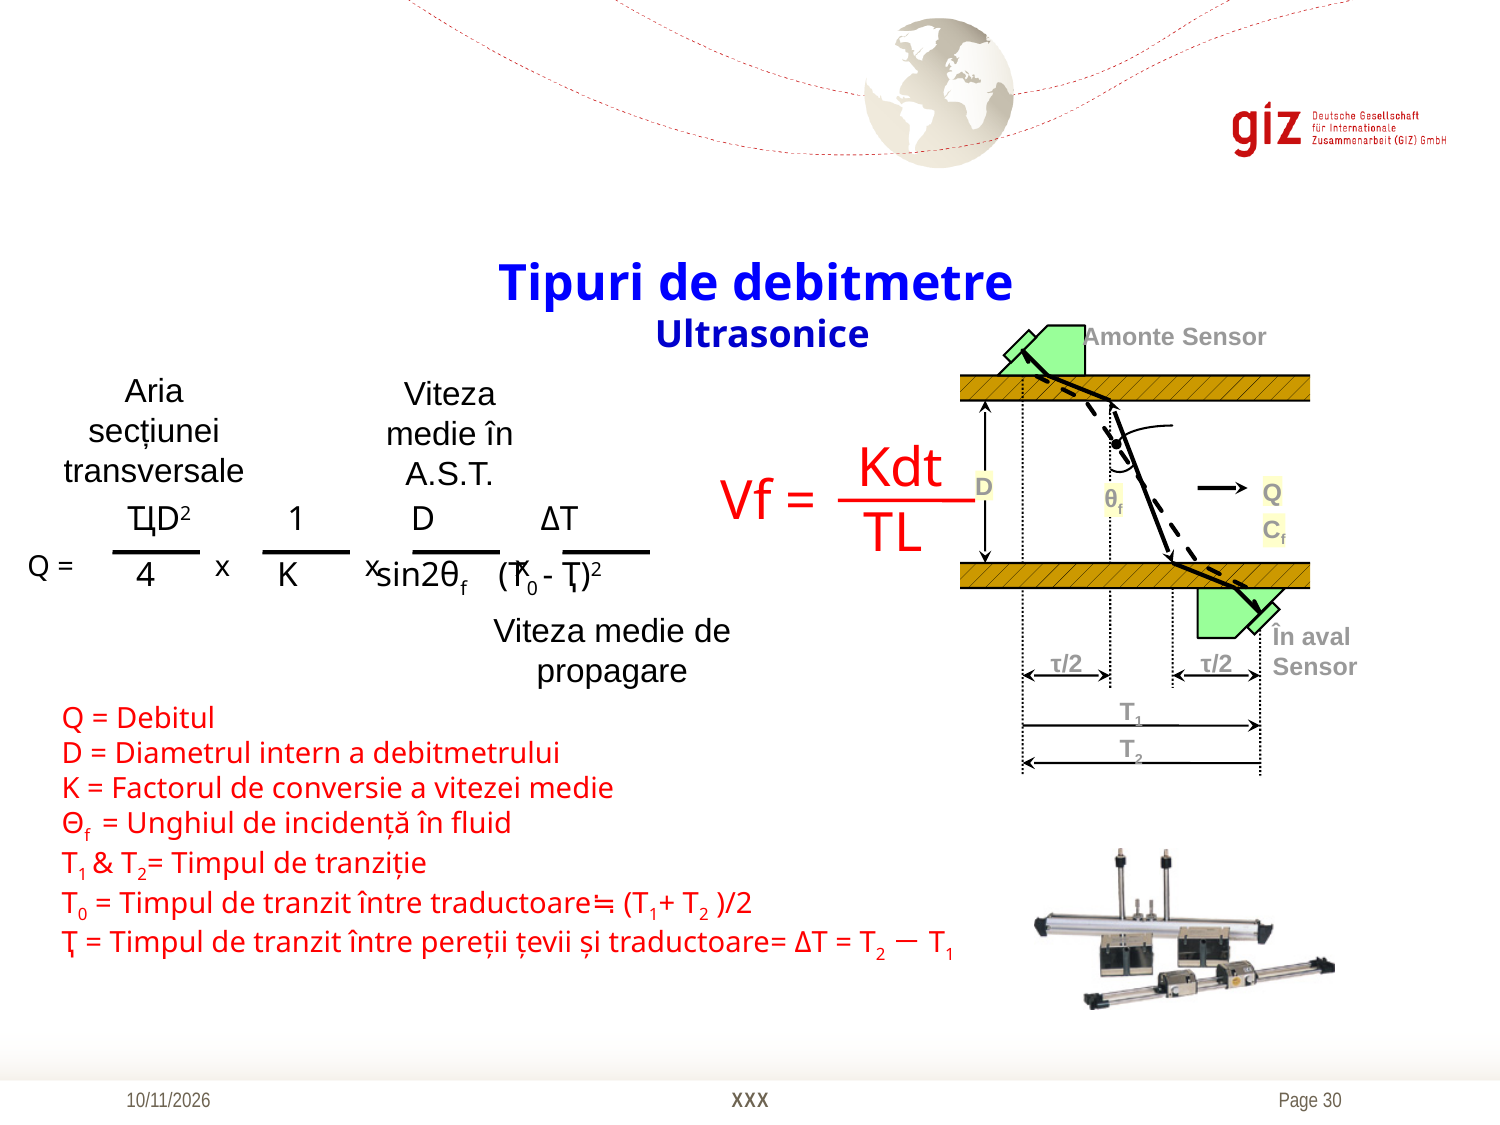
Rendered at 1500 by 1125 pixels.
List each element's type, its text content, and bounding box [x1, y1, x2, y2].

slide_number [111, 1079, 325, 1121]
title Tipuri de debitmetre Ultrasonice [124, 242, 1401, 345]
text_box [12, 361, 763, 698]
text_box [687, 425, 976, 571]
picture [0, 848, 1500, 1081]
picture [0, 0, 1500, 184]
footer XXX [469, 1079, 1031, 1121]
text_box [959, 320, 1356, 776]
list Q = Debitul D = Diametrul intern a debitmetrului K = Factorul de conversie a vitezei medie Θf = Unghiul de incidență în fluid T1 & T2= Timpul de tranziție T0 = Timpul de tranzit între traductoare≒ (T1+ T2 )/2 Ҭ = Timpul de tranzit între pereții țevii și traductoare= ΔT = T2－T1 [46, 691, 976, 1001]
